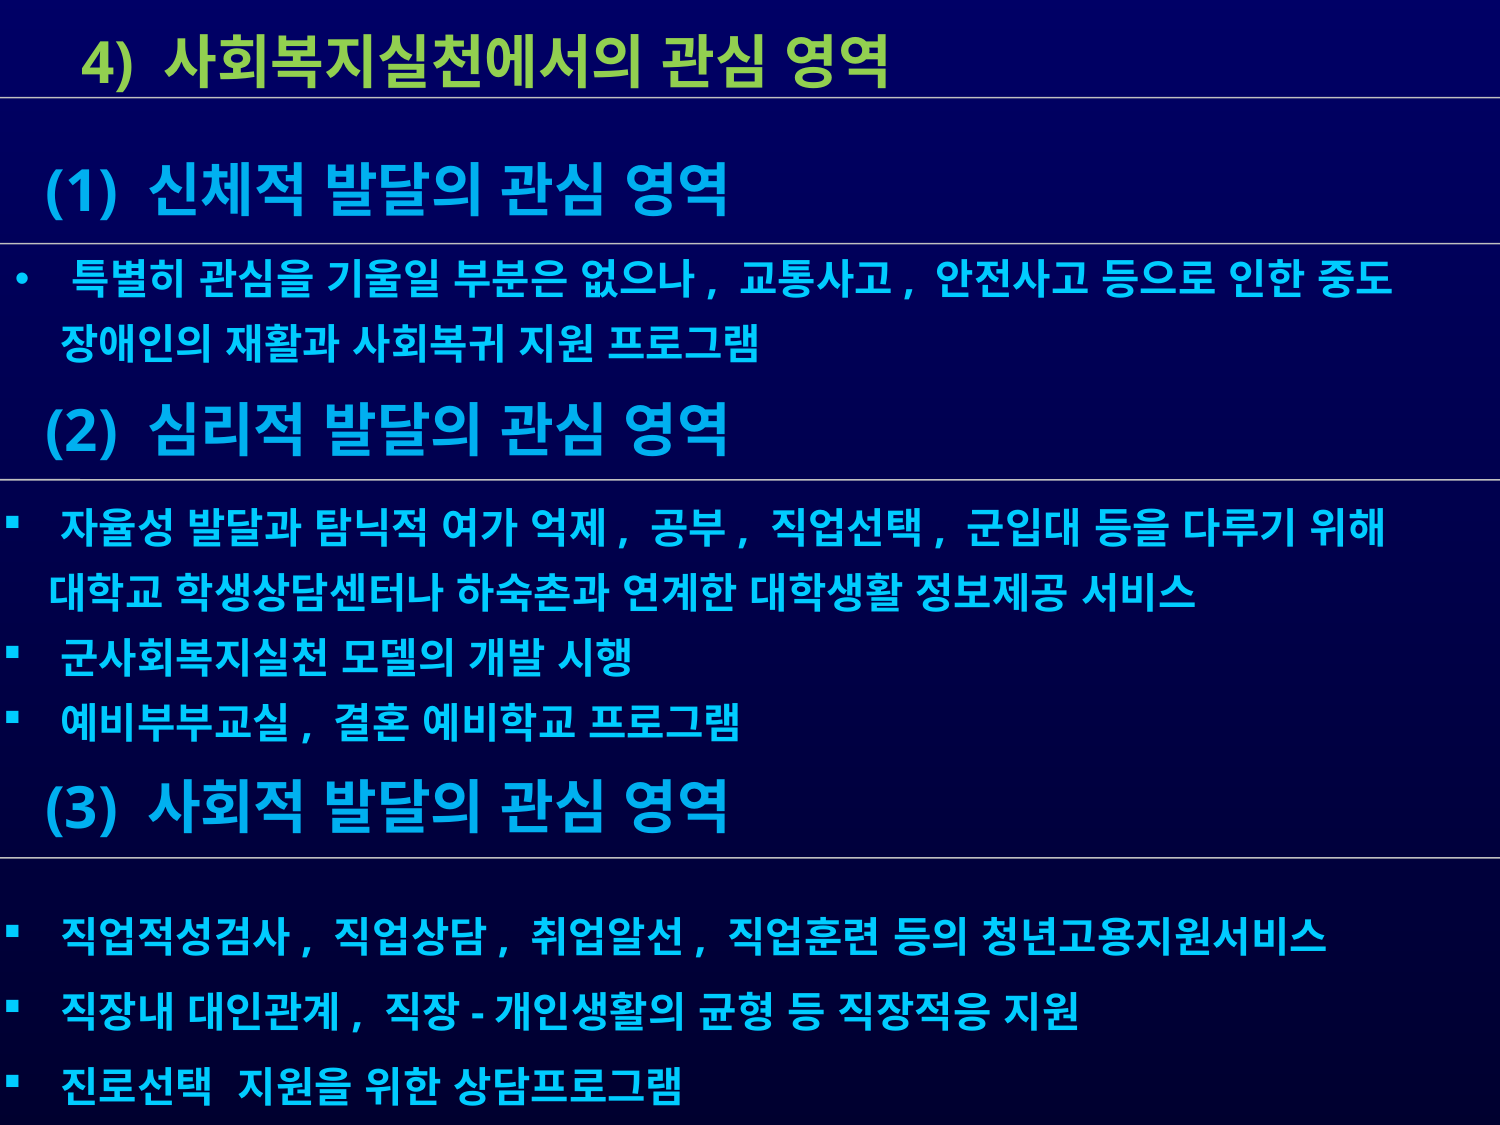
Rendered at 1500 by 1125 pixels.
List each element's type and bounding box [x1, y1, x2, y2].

text_box [0, 17, 1500, 1122]
